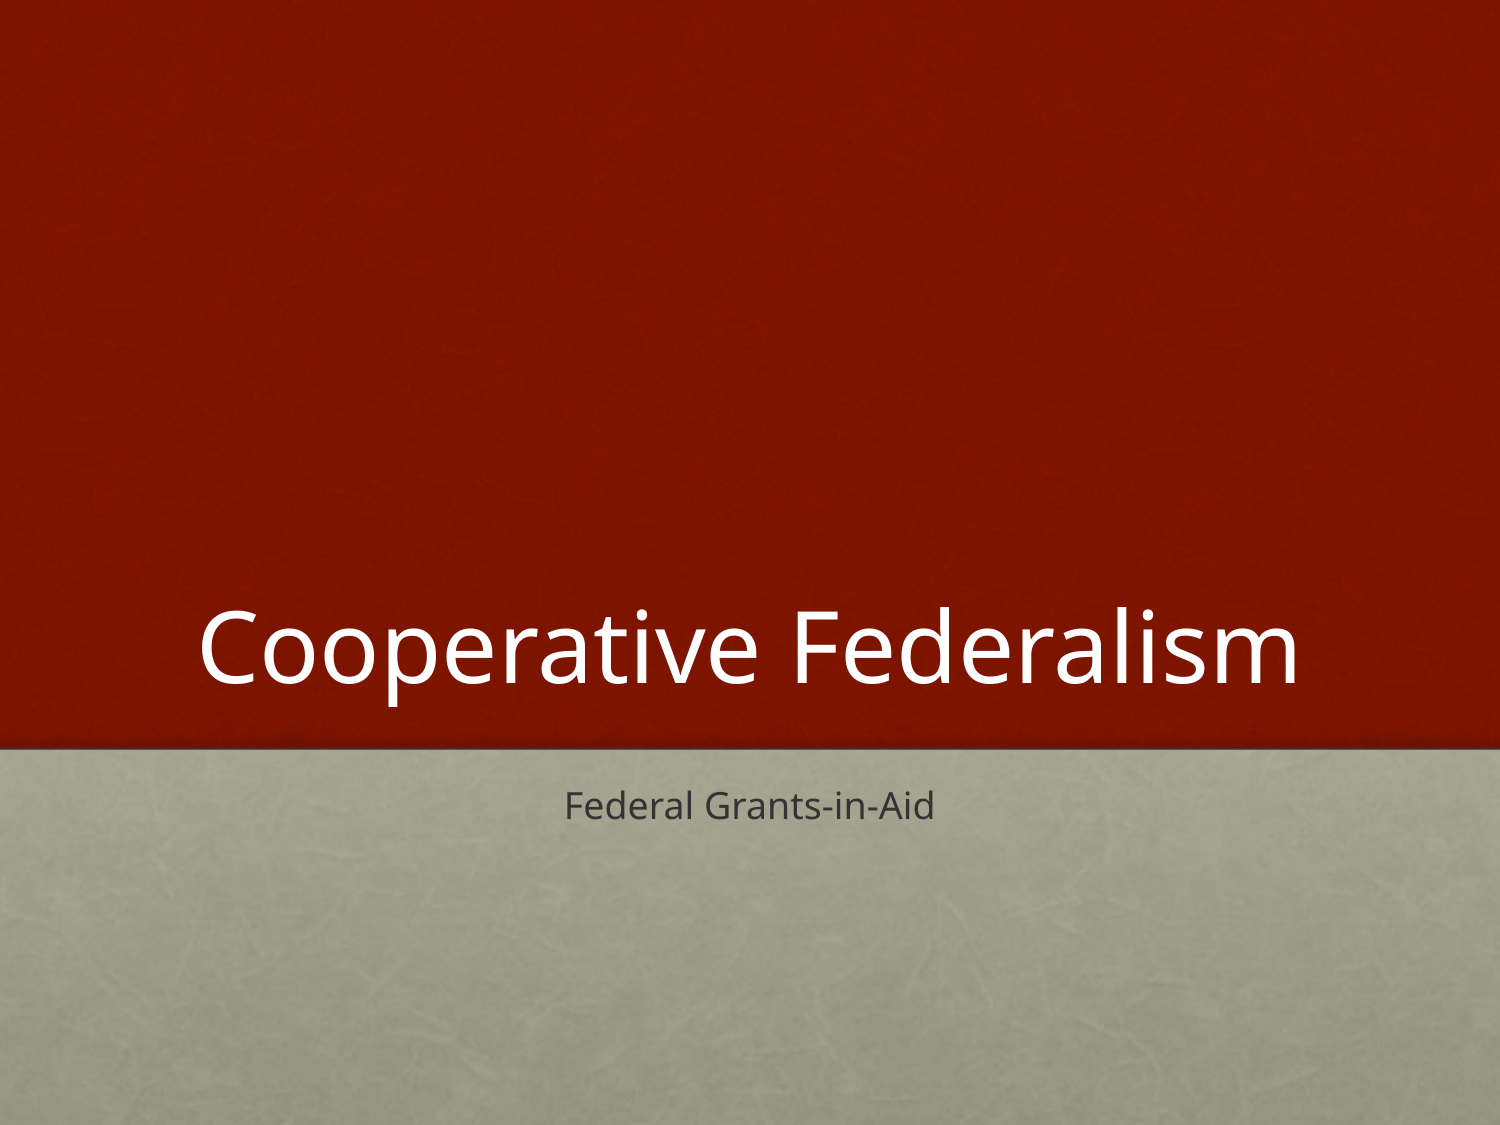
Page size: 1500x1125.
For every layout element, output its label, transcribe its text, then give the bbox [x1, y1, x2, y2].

list Federal Grants-in-Aid [127, 774, 1372, 1005]
picture [0, 729, 1500, 1125]
title Cooperative Federalism [127, 487, 1372, 711]
